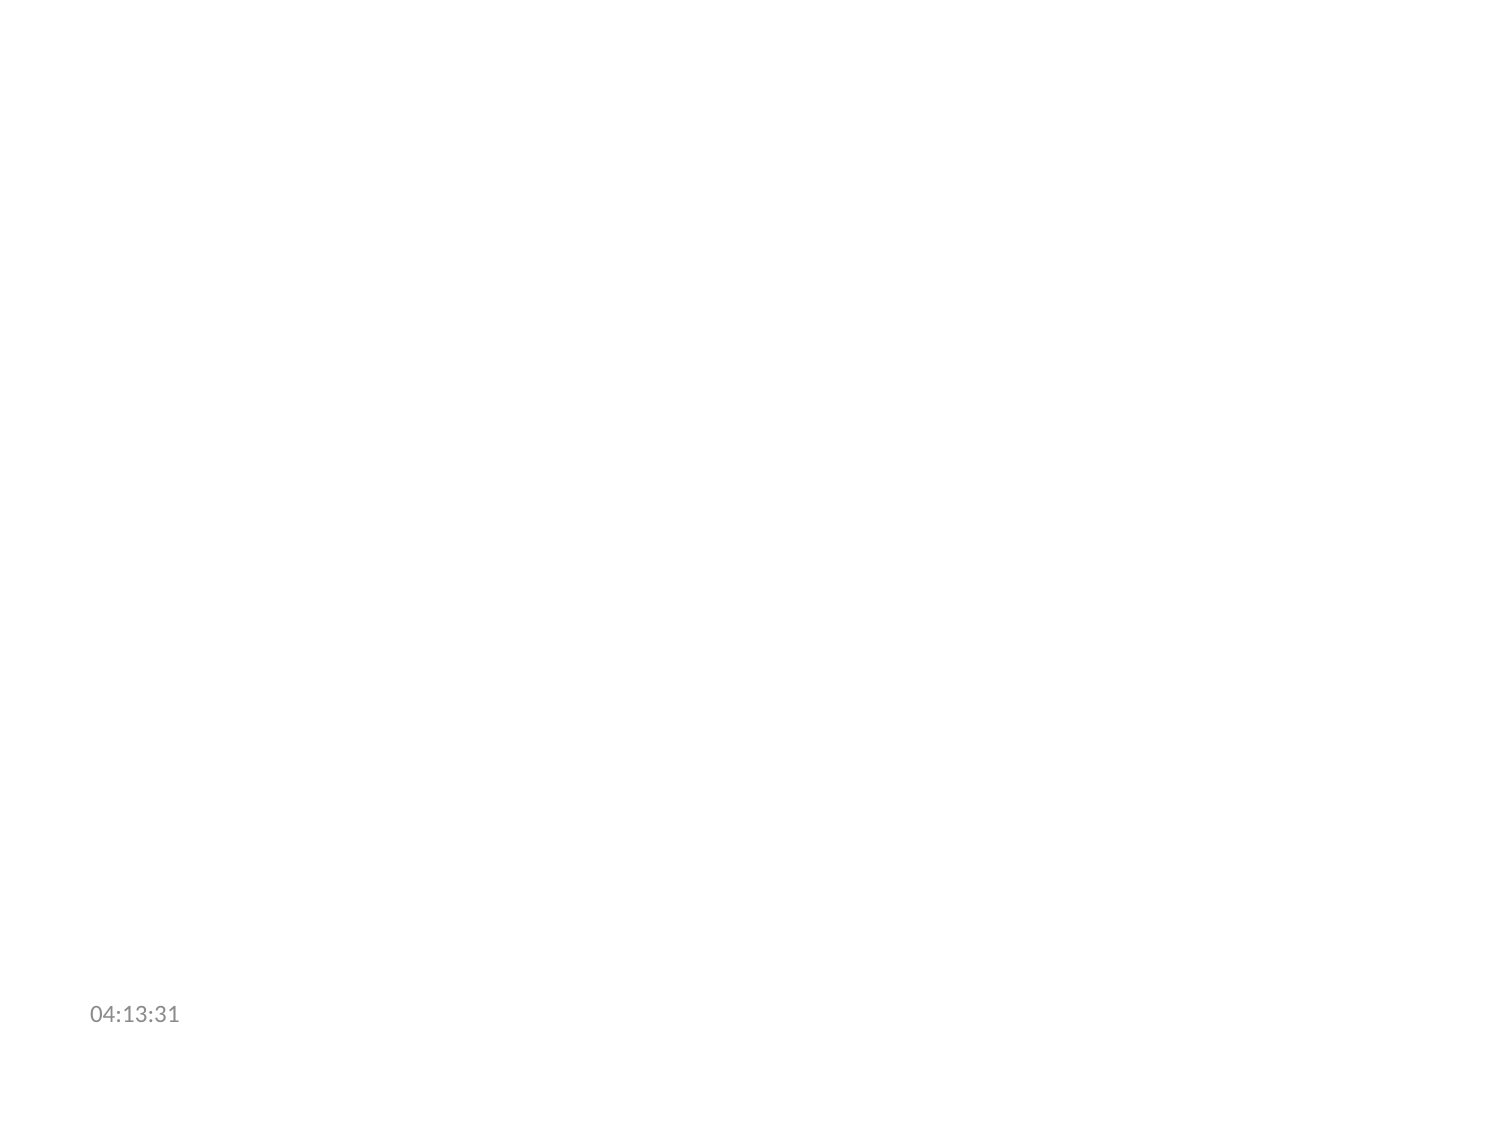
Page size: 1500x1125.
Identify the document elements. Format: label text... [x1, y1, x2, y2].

text_box 15:35:09 [75, 982, 425, 1043]
